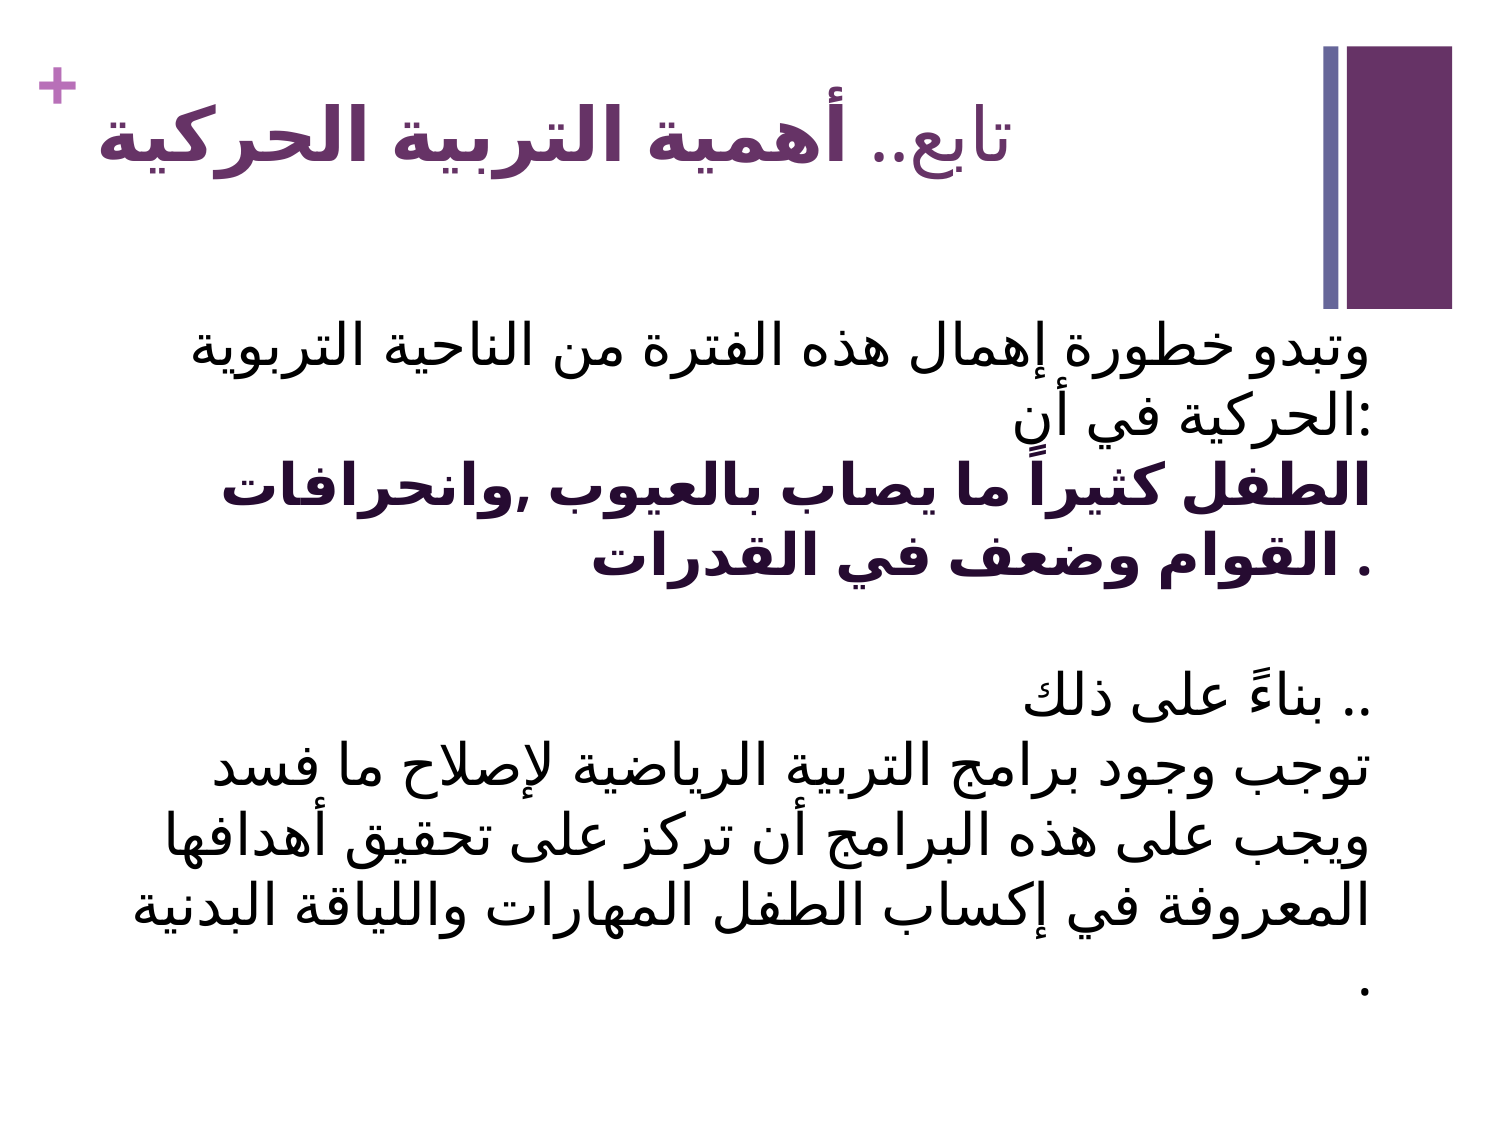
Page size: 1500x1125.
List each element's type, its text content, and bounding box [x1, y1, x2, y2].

text_box وتبدو خطورة إهمال هذه الفترة من الناحية التربوية الحركية في أن: الطفل كثيراً ما يصاب بالعيوب ,وانحرافات القوام وضعف في القدرات . بناءً على ذلك .. توجب وجود برامج التربية الرياضية لإصلاح ما فسد ويجب على هذه البرامج أن تركز على تحقيق أهدافها المعروفة في إكساب الطفل المهارات واللياقة البدنية . [103, 300, 1388, 1015]
title تابع.. أهمية التربية الحركية [81, 79, 1322, 263]
